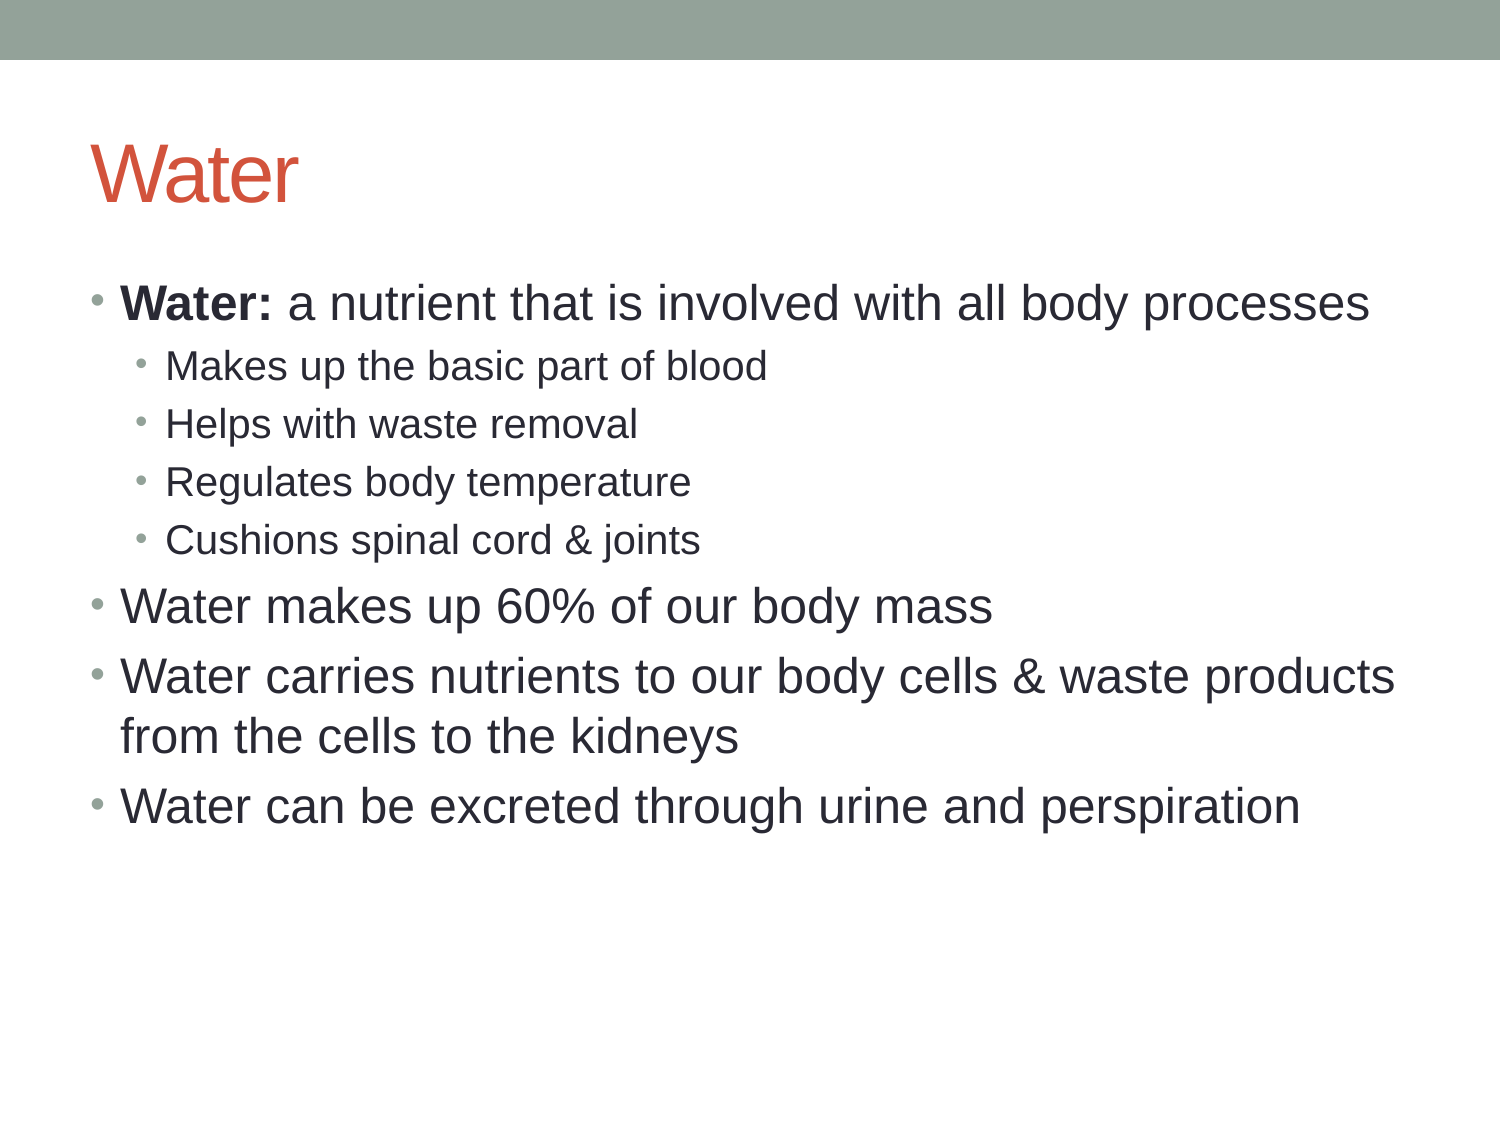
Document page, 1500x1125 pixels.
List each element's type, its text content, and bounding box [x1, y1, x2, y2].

list Water: a nutrient that is involved with all body processes Makes up the basic part of blood Helps with waste removal Regulates body temperature Cushions spinal cord & joints Water makes up 60% of our body mass Water carries nutrients to our body cells & waste products from the cells to the kidneys Water can be excreted through urine and perspiration [75, 262, 1425, 1063]
title Water [75, 87, 1425, 250]
